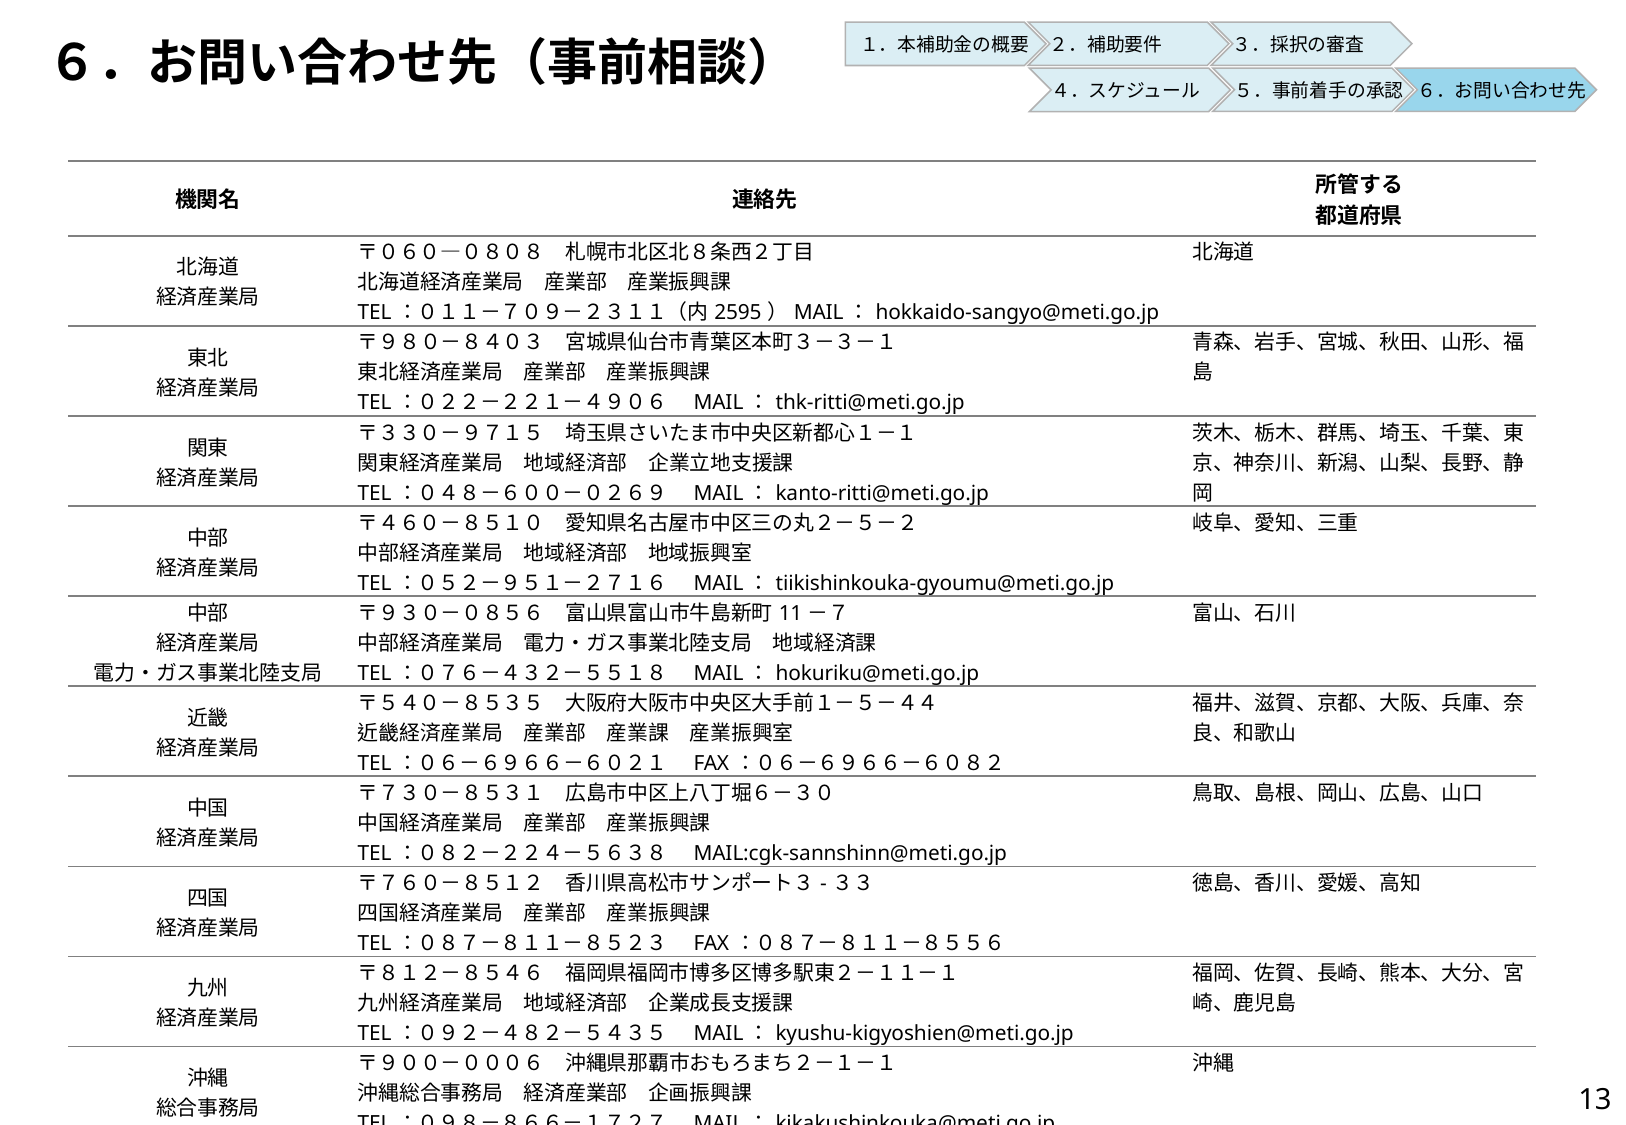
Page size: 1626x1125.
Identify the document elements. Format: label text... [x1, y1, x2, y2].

table_cell 四国 経済産業局 [68, 867, 347, 956]
table_cell 〒３３０－９７１５ 埼玉県さいたま市中央区新都心１－１ 関東経済産業局 地域経済部 企業立地支援課 TEL：０４８－６００－０２６９ MAIL：kanto-ritti@meti.go.jp [347, 417, 1182, 505]
table_header 所管する 都道府県 [1182, 162, 1536, 235]
text_box ２．補助要件 [1028, 22, 1229, 66]
table_cell 徳島、香川、愛媛、高知 [1182, 867, 1536, 956]
table_cell 北海道 [1182, 237, 1536, 325]
text_box ５．事前着手の承認 [1212, 68, 1414, 112]
table_cell 〒９８０－８４０３ 宮城県仙台市青葉区本町３－３－１ 東北経済産業局 産業部 産業振興課 TEL：０２２－２２１－４９０６ MAIL：thk-ritti@meti.go.jp [347, 327, 1182, 415]
table_header 連絡先 [347, 162, 1182, 235]
table_cell 東北 経済産業局 [68, 327, 347, 415]
table_cell 岐阜、愛知、三重 [1182, 507, 1536, 595]
table_cell 九州 経済産業局 [68, 957, 347, 1046]
table_cell 茨木、栃木、群馬、埼玉、千葉、東京、神奈川、新潟、山梨、長野、静岡 [1182, 417, 1536, 505]
table_cell 沖縄 [1182, 1047, 1536, 1125]
table_cell 中部 経済産業局 [68, 507, 347, 595]
table_cell 沖縄 総合事務局 [68, 1047, 347, 1125]
text_box １．本補助金の概要 [845, 22, 1047, 66]
text_box ３．採択の審査 [1211, 22, 1412, 66]
table_cell 〒８１２－８５４６ 福岡県福岡市博多区博多駅東２－１１－１ 九州経済産業局 地域経済部 企業成長支援課 TEL：０９２－４８２－５４３５ MAIL：kyushu-kigyoshien@meti.go.jp [347, 957, 1182, 1046]
table_cell 近畿 経済産業局 [68, 687, 347, 775]
table_cell 鳥取、島根、岡山、広島、山口 [1182, 777, 1536, 866]
table_cell 〒５４０－８５３５ 大阪府大阪市中央区大手前１－５－４４ 近畿経済産業局 産業部 産業課 産業振興室 TEL：０６－６９６６－６０２１ FAX：０６－６９６６－６０８２ [347, 687, 1182, 775]
table_cell 富山、石川 [1182, 597, 1536, 685]
table_cell 北海道 経済産業局 [68, 237, 347, 325]
table_cell 中部 経済産業局 電力・ガス事業北陸支局 [68, 597, 347, 685]
table_cell 青森、岩手、宮城、秋田、山形、福島 [1182, 327, 1536, 415]
table_cell 〒９００－０００６ 沖縄県那覇市おもろまち２－１－１ 沖縄総合事務局 経済産業部 企画振興課 TEL：０９８－８６６－１７２７ MAIL：kikakushinkouka@meti.go.jp [347, 1047, 1182, 1125]
table_cell 関東 経済産業局 [68, 417, 347, 505]
table_cell 〒９３０－０８５６ 富山県富山市牛島新町11－７ 中部経済産業局 電力・ガス事業北陸支局 地域経済課 TEL：０７６－４３２－５５１８ MAIL：hokuriku@meti.go.jp [347, 597, 1182, 685]
table_cell 福井、滋賀、京都、大阪、兵庫、奈良、和歌山 [1182, 687, 1536, 775]
table_cell 中国 経済産業局 [68, 777, 347, 866]
text_box ４．スケジュール [1029, 68, 1231, 112]
table_header 機関名 [68, 162, 347, 235]
table_cell 福岡、佐賀、長崎、熊本、大分、宮崎、鹿児島 [1182, 957, 1536, 1046]
title ６．お問い合わせ先（事前相談） [32, 23, 1593, 99]
text_box ６．お問い合わせ先 [1395, 68, 1597, 112]
table_cell 〒０６０―０８０８ 札幌市北区北８条西２丁目 北海道経済産業局 産業部 産業振興課 TEL：０１１－７０９－２３１１（内2595）MAIL：hokkaido-sangyo@meti.go.jp [347, 237, 1182, 325]
table_cell 〒７３０－８５３１ 広島市中区上八丁堀６－３０ 中国経済産業局 産業部 産業振興課 TEL：０８２－２２４－５６３８ MAIL:cgk-sannshinn@meti.go.jp [347, 777, 1182, 866]
slide_number 12 [1536, 1070, 1625, 1125]
table_cell 〒７６０－８５１２ 香川県高松市サンポート３-３３ 四国経済産業局 産業部 産業振興課 TEL：０８７－８１１－８５２３ FAX：０８７－８１１－８５５６ [347, 867, 1182, 956]
table_cell 〒４６０－８５１０ 愛知県名古屋市中区三の丸２－５－２ 中部経済産業局 地域経済部 地域振興室 TEL：０５２－９５１－２７１６ MAIL：tiikishinkouka-gyoumu@meti.go.jp [347, 507, 1182, 595]
